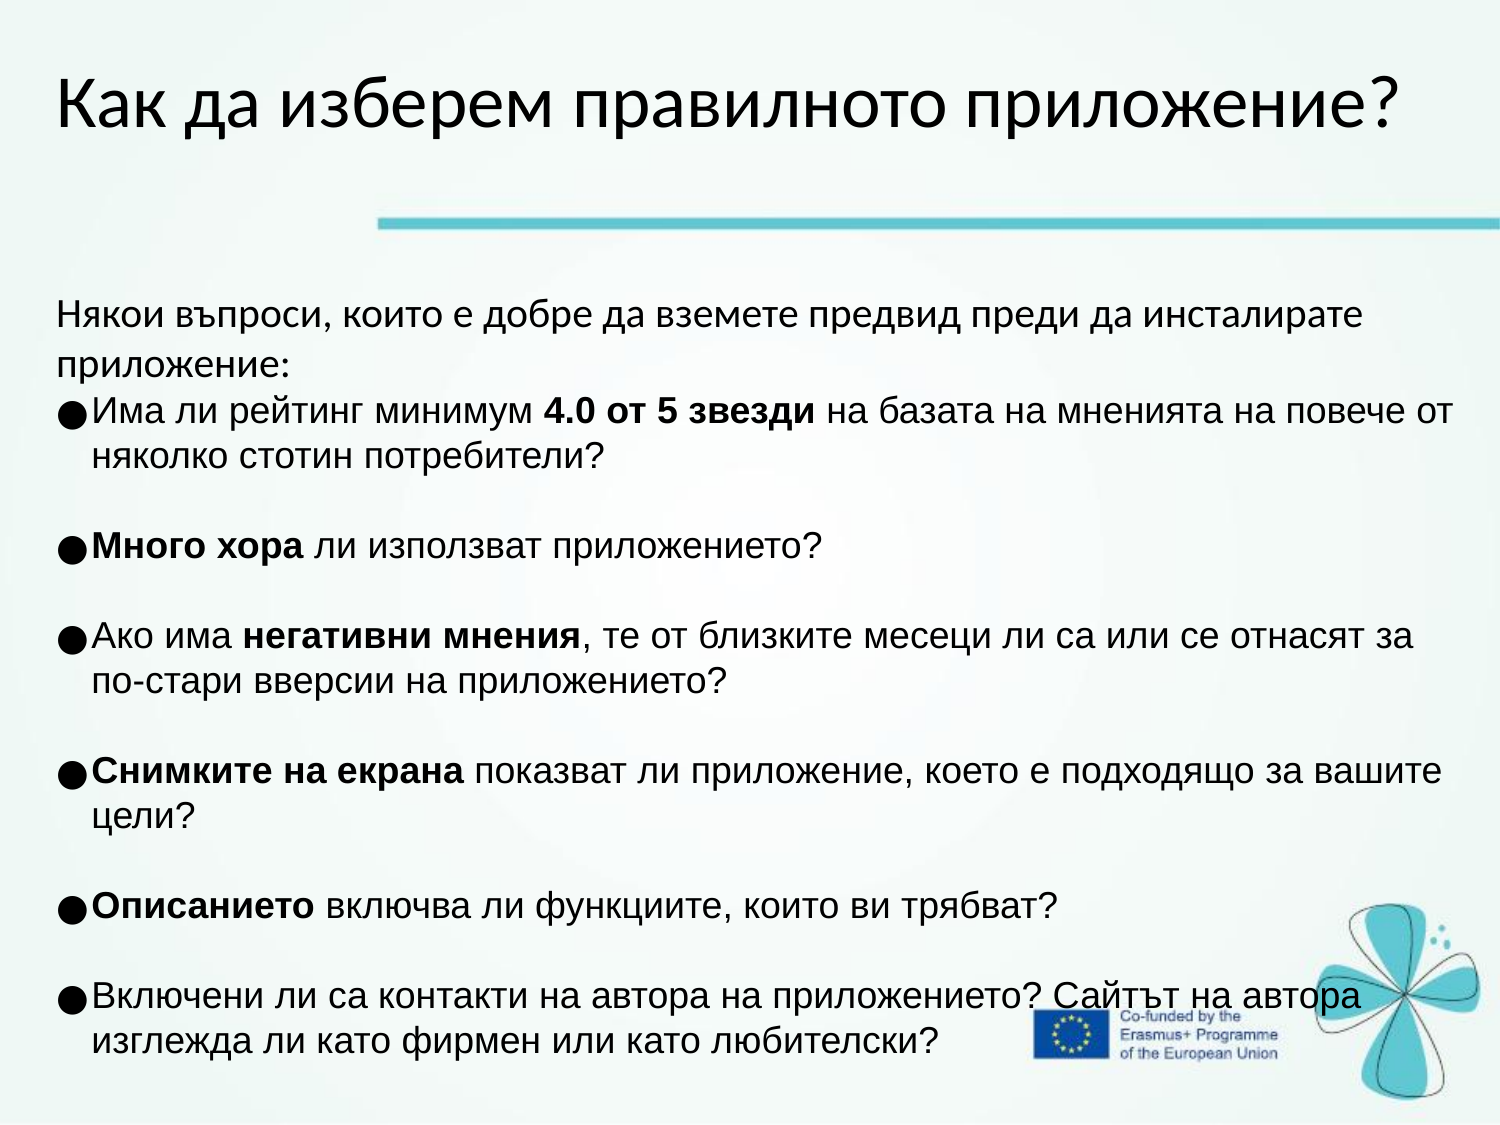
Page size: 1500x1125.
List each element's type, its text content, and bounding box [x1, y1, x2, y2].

text_box Как да изберем правилното приложение? [41, 45, 1500, 150]
text_box Някои въпроси, които е добре да вземете предвид преди да инсталирате приложение: Има ли рейтинг минимум 4.0 от 5 звезди на базата на мненията на повече от няколко стотин потребители? Много хора ли използват приложението? Ако има негативни мнения, те от близките месеци ли са или се отнасят за по-стари вверсии на приложението? Снимките на екрана показват ли приложение, което е подходящо за вашите цели? Описанието включва ли функциите, които ви трябват? Включени ли са контакти на автора на приложението? Сайтът на автора изглежда ли като фирмен или като любителски? [41, 278, 1481, 1107]
picture [0, 0, 1500, 1125]
